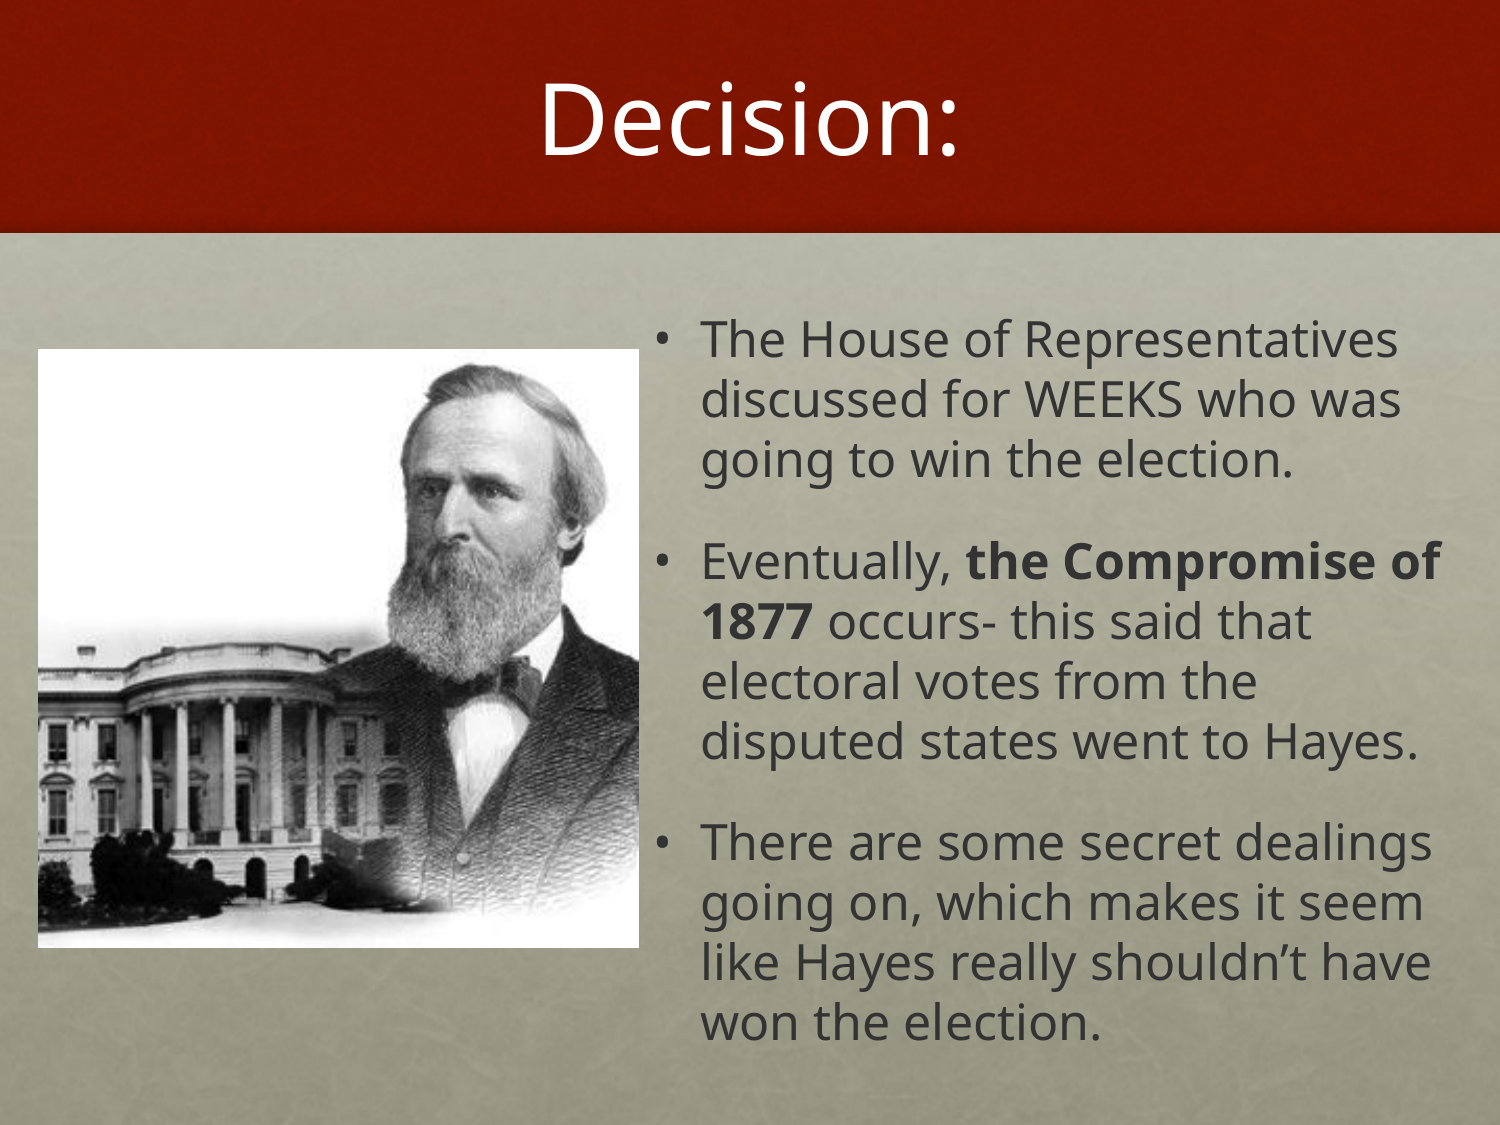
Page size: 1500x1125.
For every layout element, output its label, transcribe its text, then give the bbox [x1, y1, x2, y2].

picture [0, 214, 1500, 1125]
title Decision: [127, 10, 1372, 221]
list The House of Representatives discussed for WEEKS who was going to win the election. Eventually, the Compromise of 1877 occurs- this said that electoral votes from the disputed states went to Hayes. There are some secret dealings going on, which makes it seem like Hayes really shouldn’t have won the election. [638, 299, 1462, 1064]
